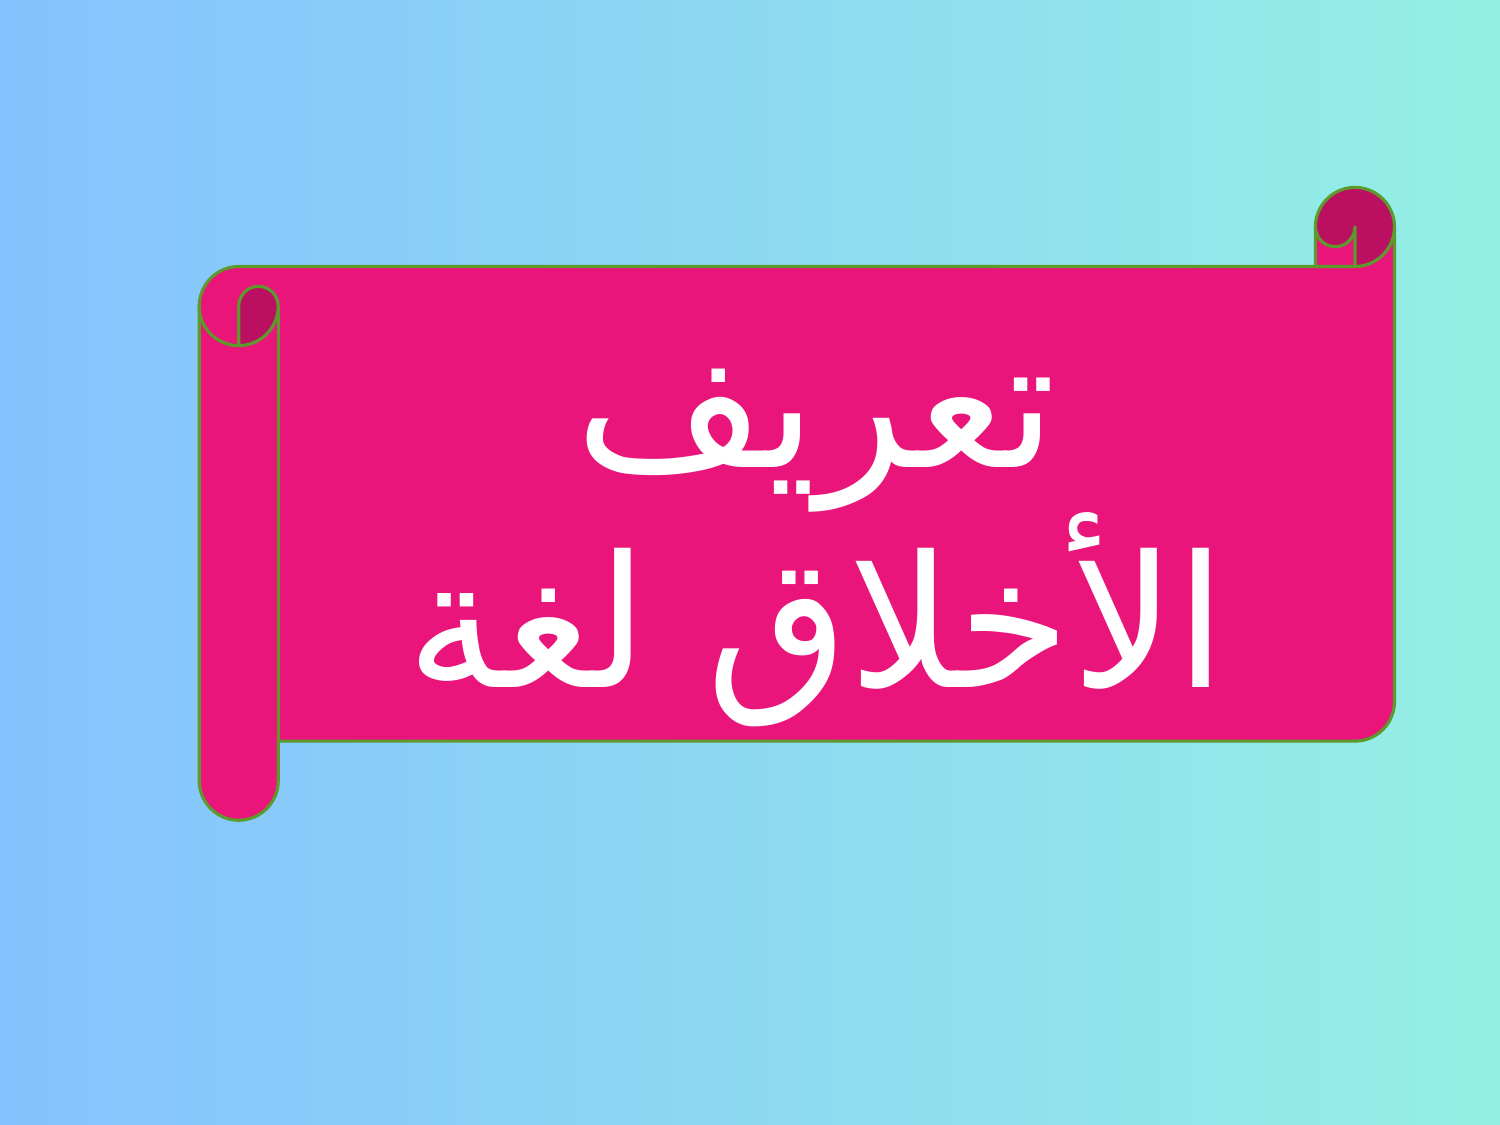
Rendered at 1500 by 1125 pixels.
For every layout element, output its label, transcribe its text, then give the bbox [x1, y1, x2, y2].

text_box تعريف الأخلاق لغة [197, 185, 1397, 822]
